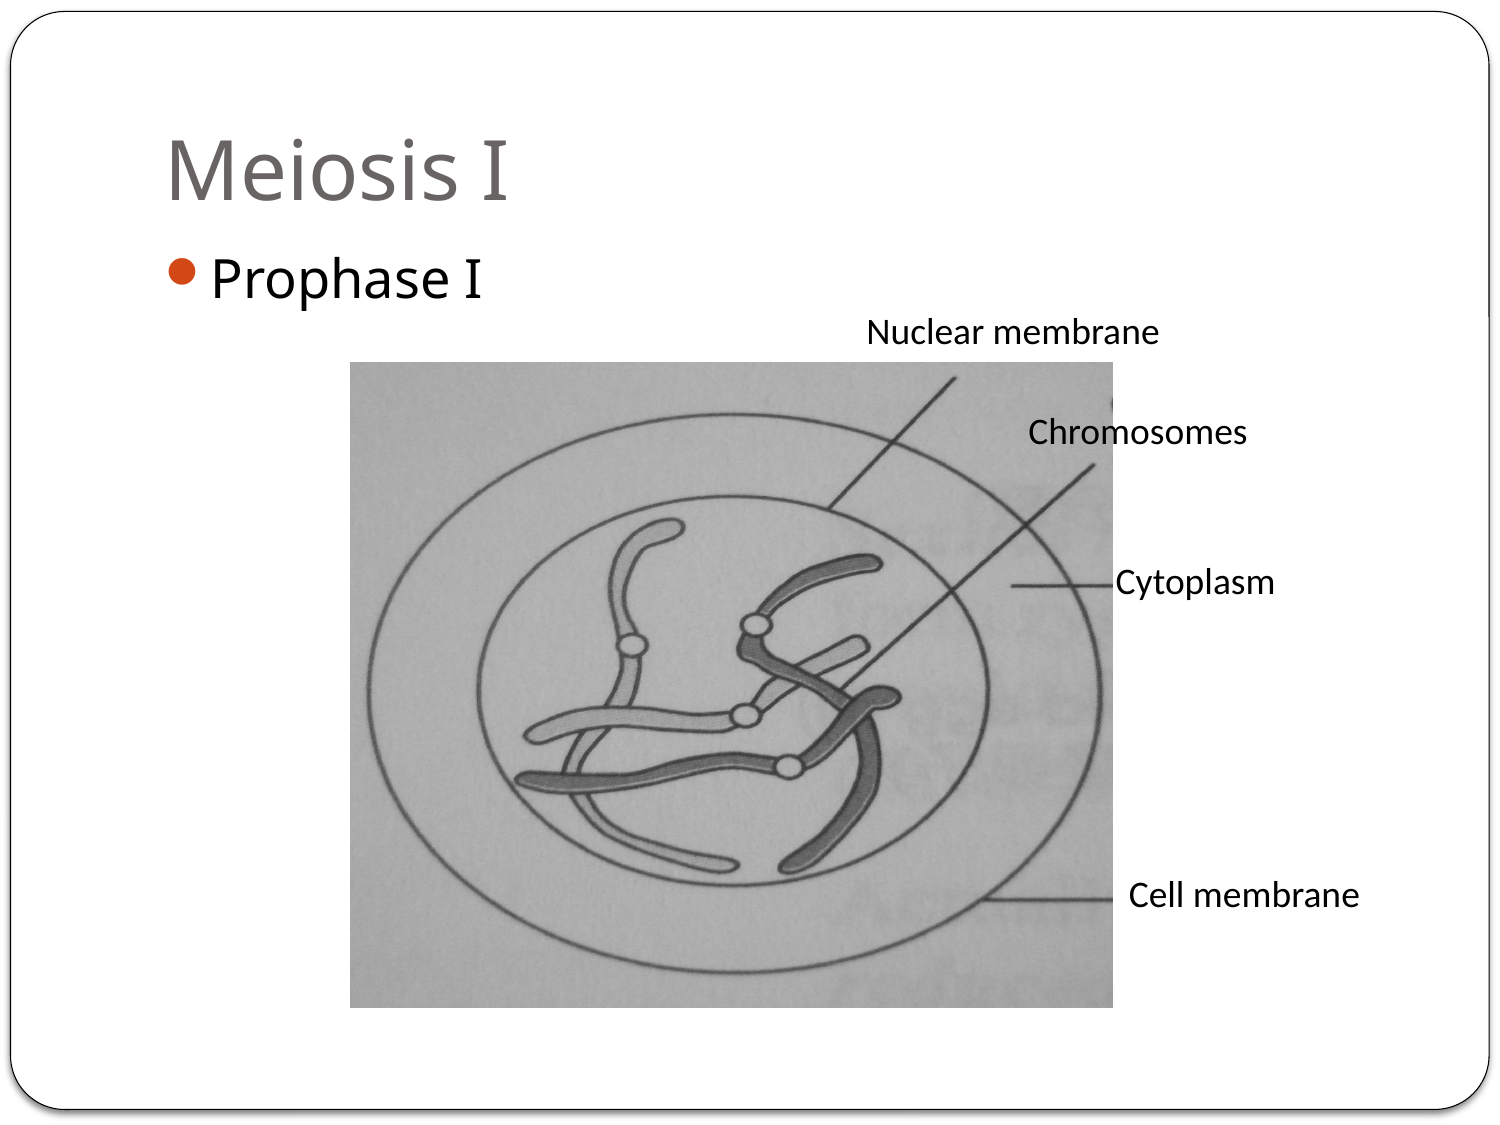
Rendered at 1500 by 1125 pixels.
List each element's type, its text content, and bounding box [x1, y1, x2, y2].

list Prophase I [150, 237, 1425, 988]
text_box Chromosomes [1118, 399, 1264, 460]
text_box Cell membrane [1118, 862, 1376, 923]
text_box Cytoplasm [1118, 549, 1291, 610]
text_box Nuclear membrane [851, 299, 1176, 360]
title Meiosis I [150, 45, 1425, 233]
picture [349, 362, 1113, 1009]
